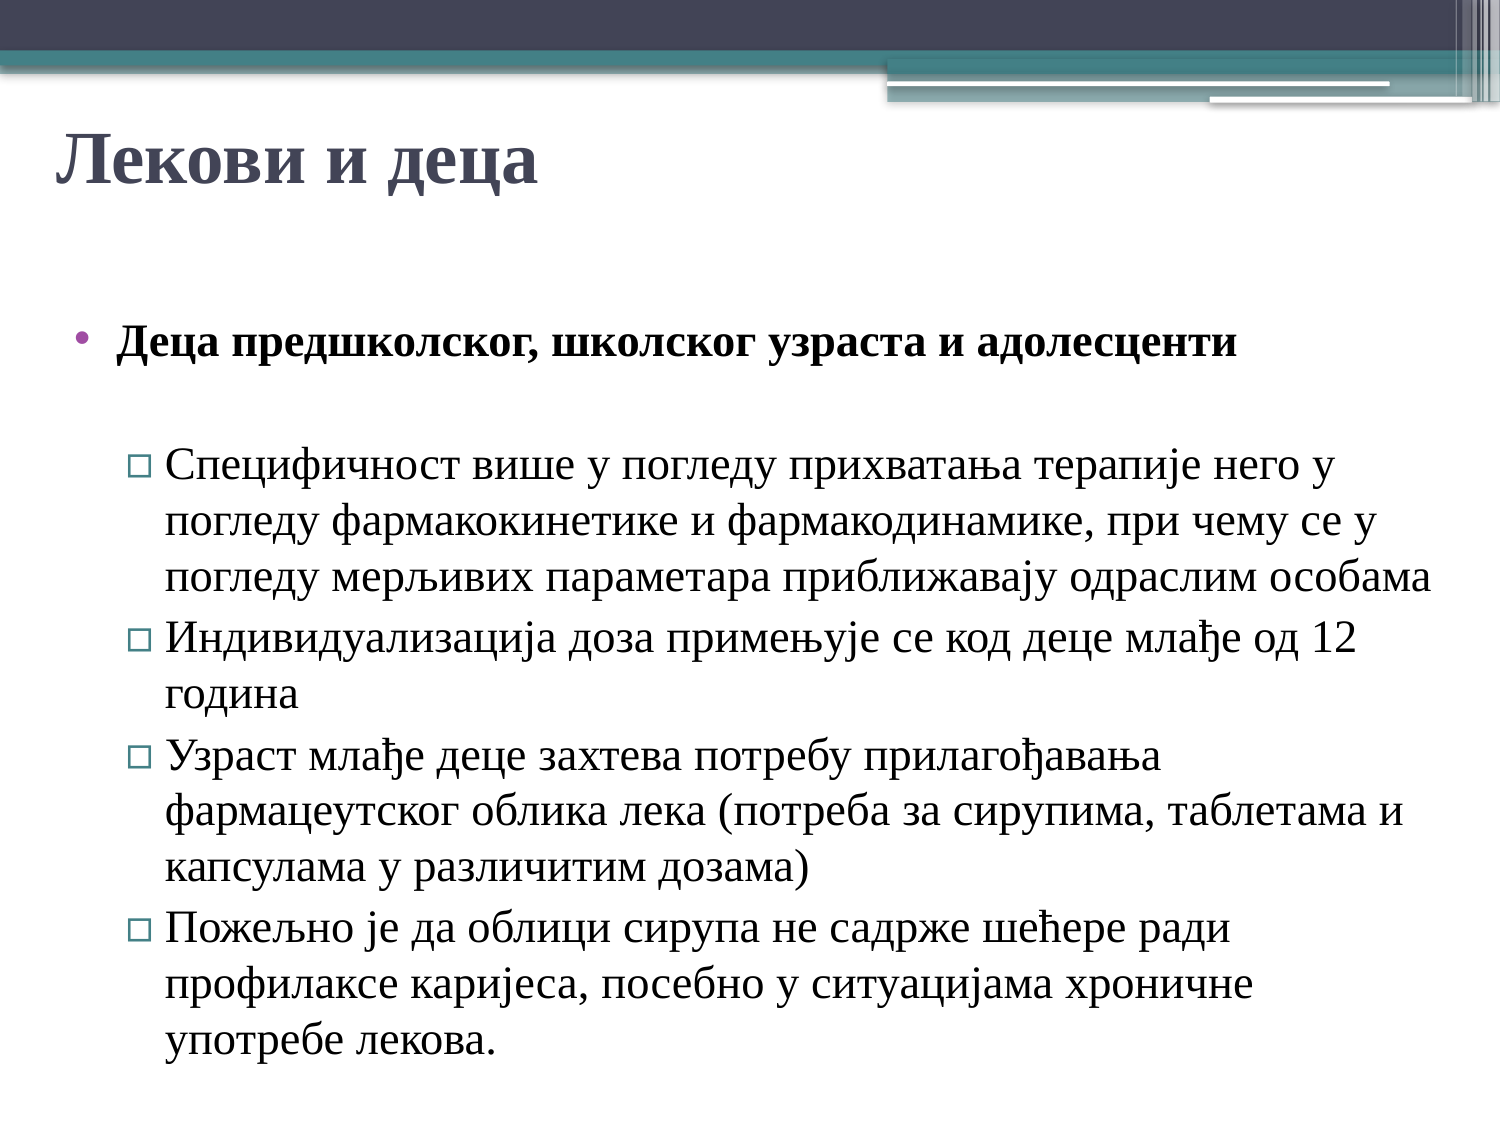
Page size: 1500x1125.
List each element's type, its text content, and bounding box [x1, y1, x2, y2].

list Деца предшколског, школског узраста и адолесценти Специфичност више у погледу прихватања терапије него у погледу фармакокинетике и фармакодинамике, при чему се у погледу мерљивих параметара приближавају одраслим особама Индивидуализација доза примењује се код деце млађе од 12 година Узраст млађе деце захтева потребу прилагођавања фармацеутског облика лека (потреба за сирупима, таблетама и капсулама у различитим дозама) Пожељно је да облици сирупа не садрже шећере ради профилаксе каријеса, посебно у ситуацијама хроничне употребе лекова. [40, 302, 1460, 1079]
title Лекови и деца [40, 66, 1392, 242]
